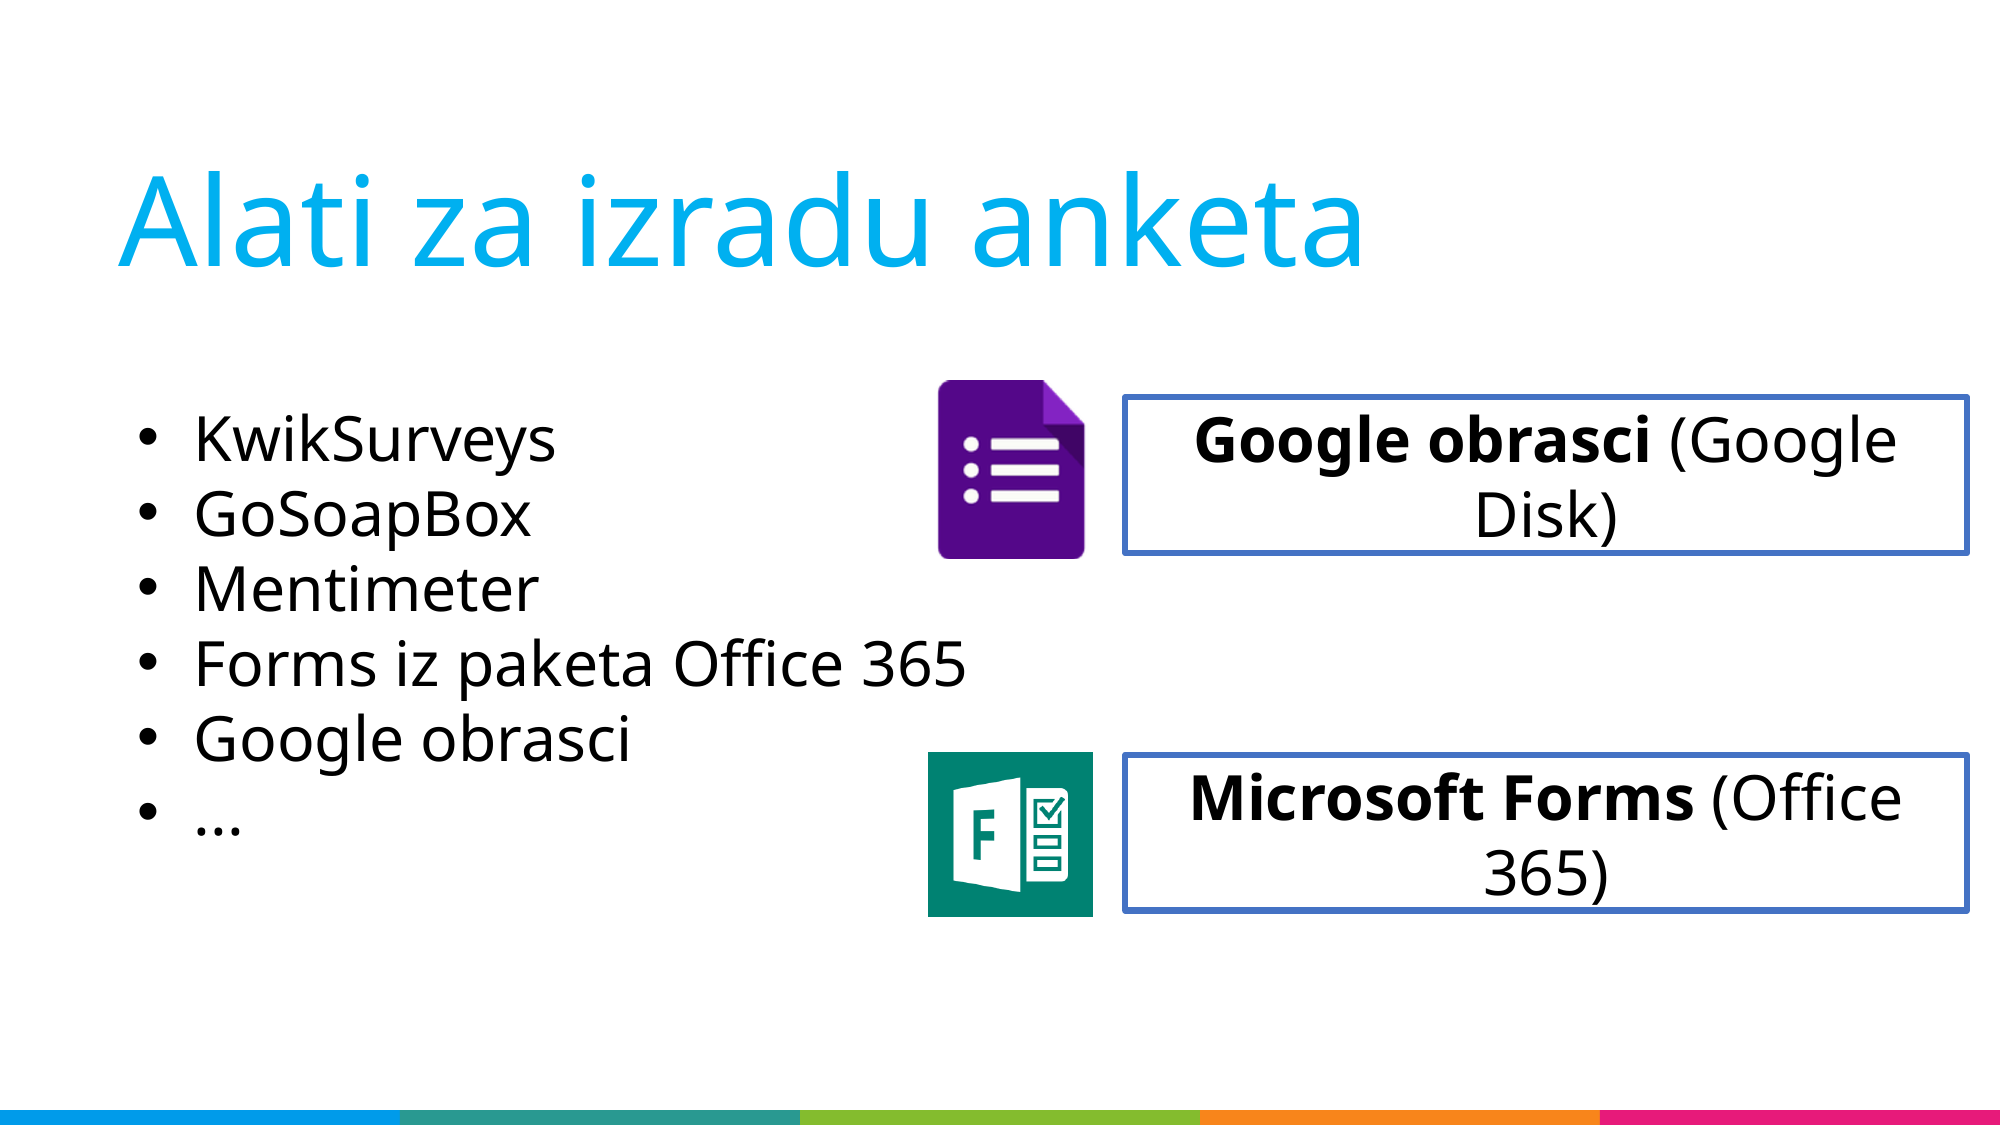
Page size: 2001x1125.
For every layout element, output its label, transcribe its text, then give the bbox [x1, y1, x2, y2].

text_box Microsoft Forms (Office 365) [1123, 753, 1969, 913]
text_box KwikSurveys GoSoapBox Mentimeter Forms iz paketa Office 365 Google obrasci ... [123, 323, 1069, 1077]
text_box Google obrasci (Google Disk) [1123, 395, 1969, 555]
picture [921, 380, 1100, 559]
picture [928, 752, 1093, 917]
text_box Alati za izradu anketa [103, 134, 1829, 221]
